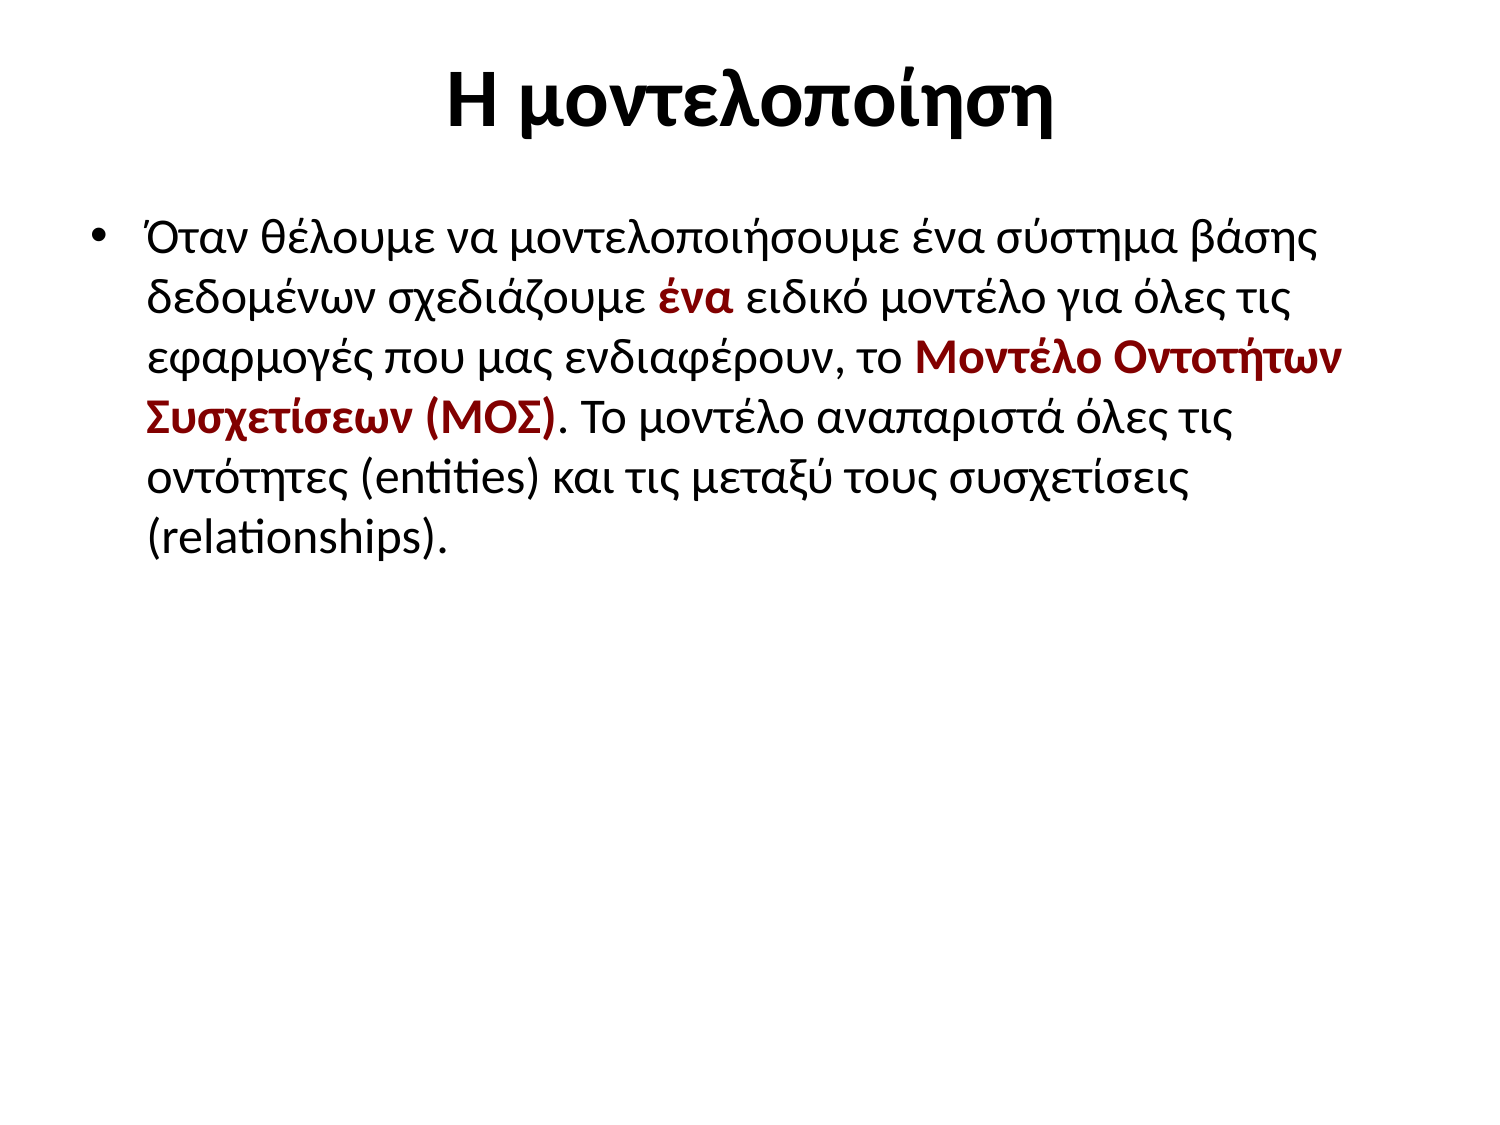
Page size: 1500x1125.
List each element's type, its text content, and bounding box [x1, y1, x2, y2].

title Η μοντελοποίηση [76, 19, 1427, 169]
list Όταν θέλουμε να μοντελοποιήσουμε ένα σύστημα βάσης δεδομένων σχεδιάζουμε ένα ειδικό μοντέλο για όλες τις εφαρμογές που μας ενδιαφέρουν, το Μοντέλο Οντοτήτων Συσχετίσεων (ΜΟΣ). Το μοντέλο αναπαριστά όλες τις οντότητες (entities) και τις μεταξύ τους συσχετίσεις (relationships). [75, 196, 1425, 1024]
